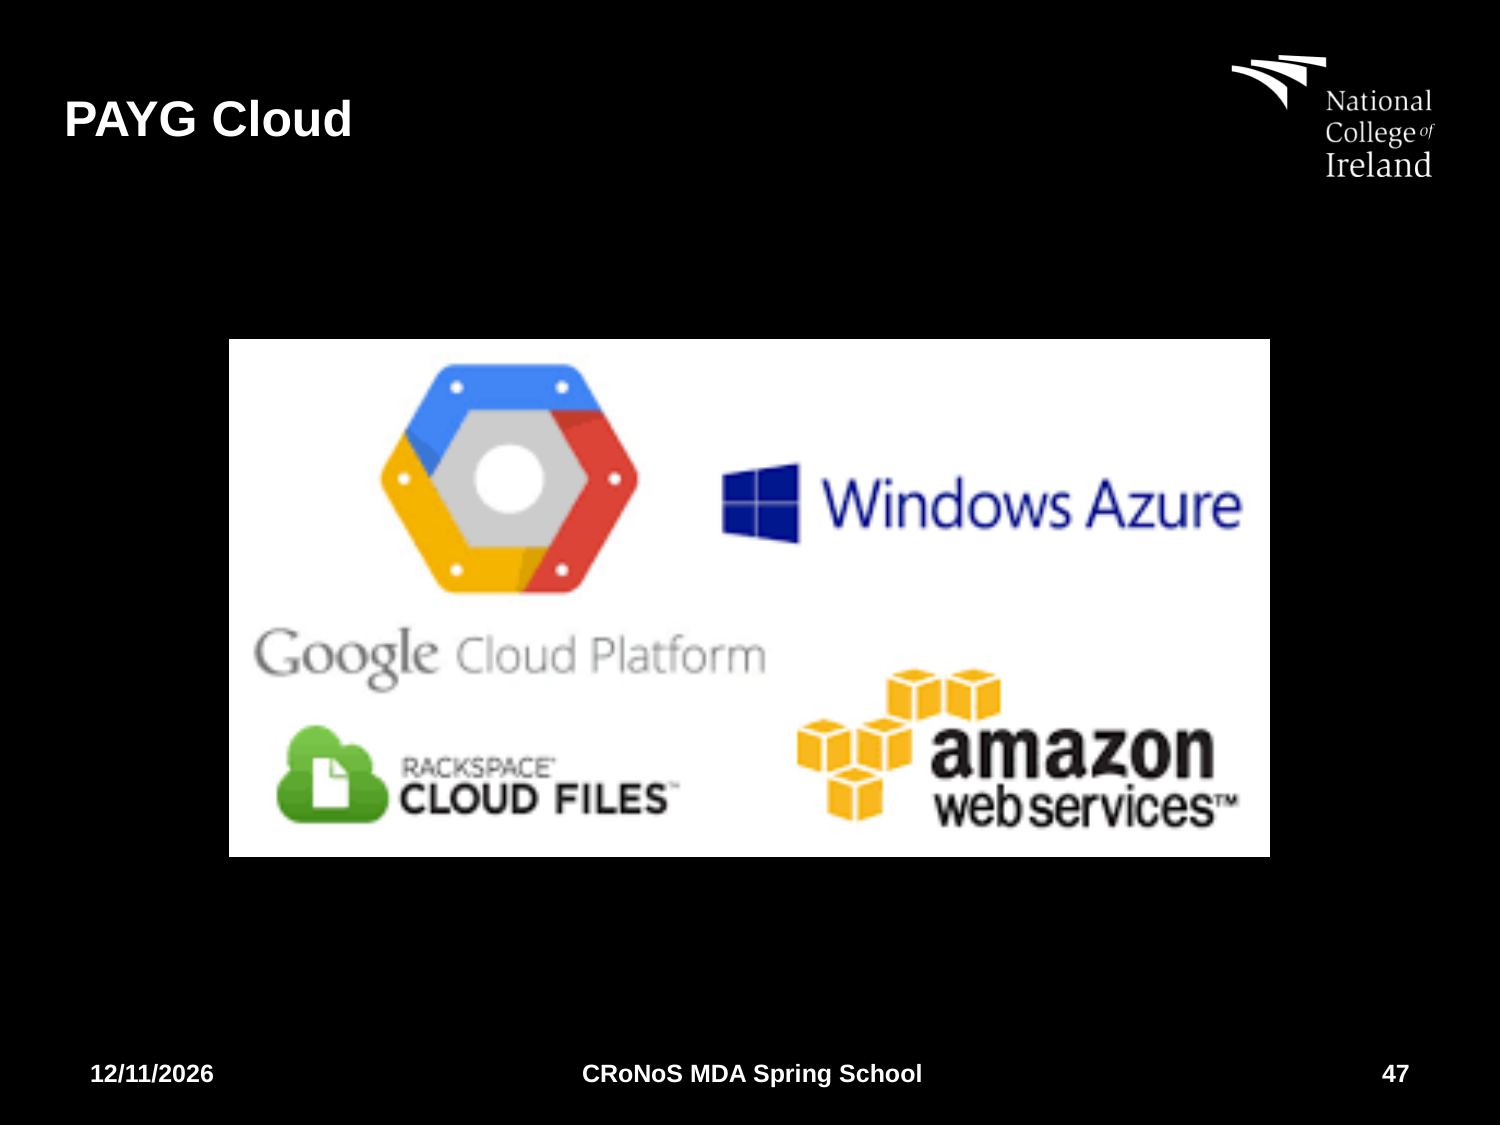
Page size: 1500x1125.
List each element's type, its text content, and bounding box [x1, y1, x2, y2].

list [229, 339, 1270, 857]
picture [1231, 54, 1436, 178]
slide_number 47 [1074, 1042, 1425, 1103]
title PAYG Cloud [63, 54, 1199, 148]
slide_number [75, 1042, 425, 1103]
footer CRoNoS MDA Spring School [458, 1042, 1047, 1103]
